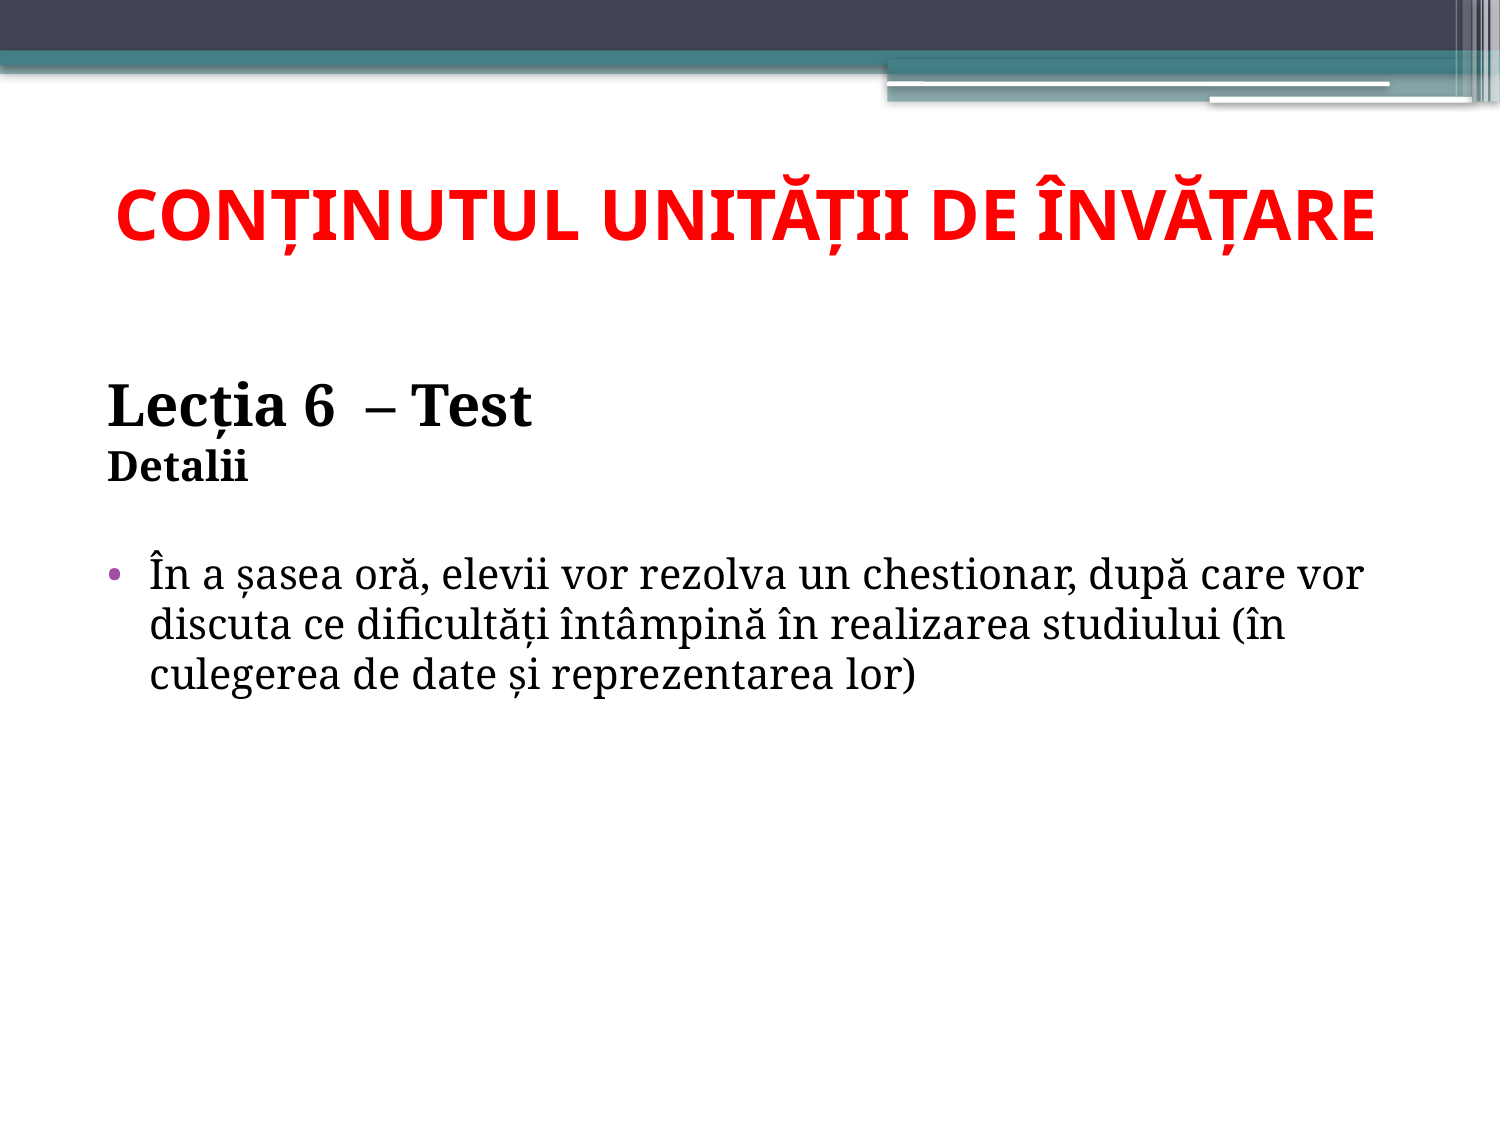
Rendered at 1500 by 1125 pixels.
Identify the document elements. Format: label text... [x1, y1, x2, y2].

list Lecţia 6 – Test Detalii În a șasea oră, elevii vor rezolva un chestionar, după care vor discuta ce dificultăți întâmpină în realizarea studiului (în culegerea de date și reprezentarea lor) [75, 368, 1425, 1079]
title CONŢINUTUL UNITĂŢII DE ÎNVĂŢARE [100, 125, 1451, 301]
